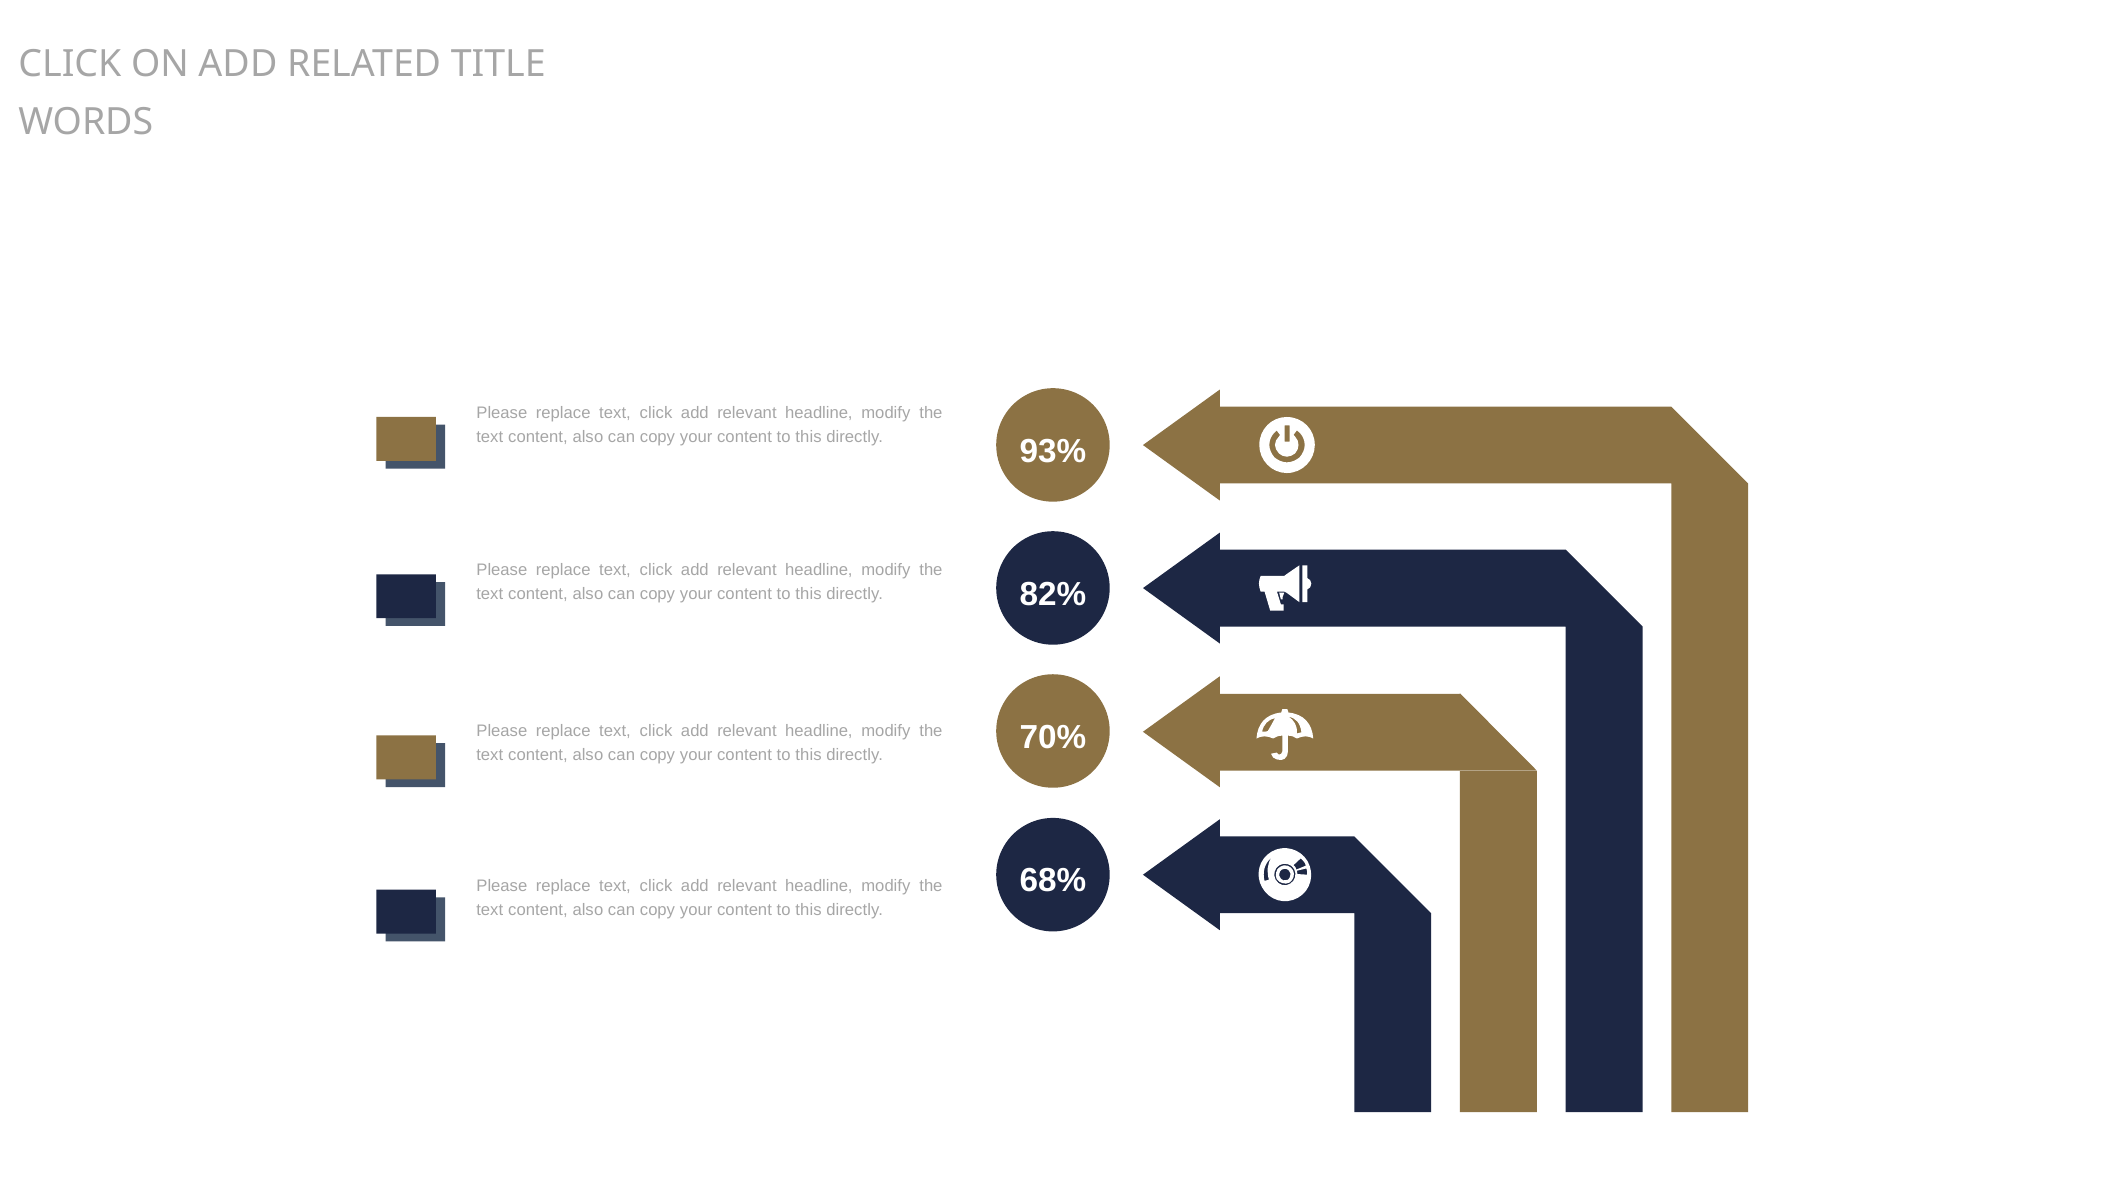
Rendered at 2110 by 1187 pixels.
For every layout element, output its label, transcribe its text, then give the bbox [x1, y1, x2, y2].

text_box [1142, 819, 1432, 1112]
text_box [376, 735, 446, 788]
text_box Please replace text, click add relevant headline, modify the text content, also can copy your content to this directly. [461, 708, 959, 772]
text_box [376, 889, 446, 942]
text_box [996, 388, 1110, 502]
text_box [996, 674, 1110, 788]
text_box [996, 531, 1110, 645]
text_box CLICK ON ADD RELATED TITLE WORDS [3, 18, 595, 150]
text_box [996, 817, 1110, 932]
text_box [376, 574, 446, 626]
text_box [376, 416, 446, 469]
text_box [1142, 389, 1749, 1112]
text_box Please replace text, click add relevant headline, modify the text content, also can copy your content to this directly. [461, 547, 959, 611]
text_box Please replace text, click add relevant headline, modify the text content, also can copy your content to this directly. [461, 863, 959, 926]
text_box Please replace text, click add relevant headline, modify the text content, also can copy your content to this directly. [461, 390, 959, 453]
